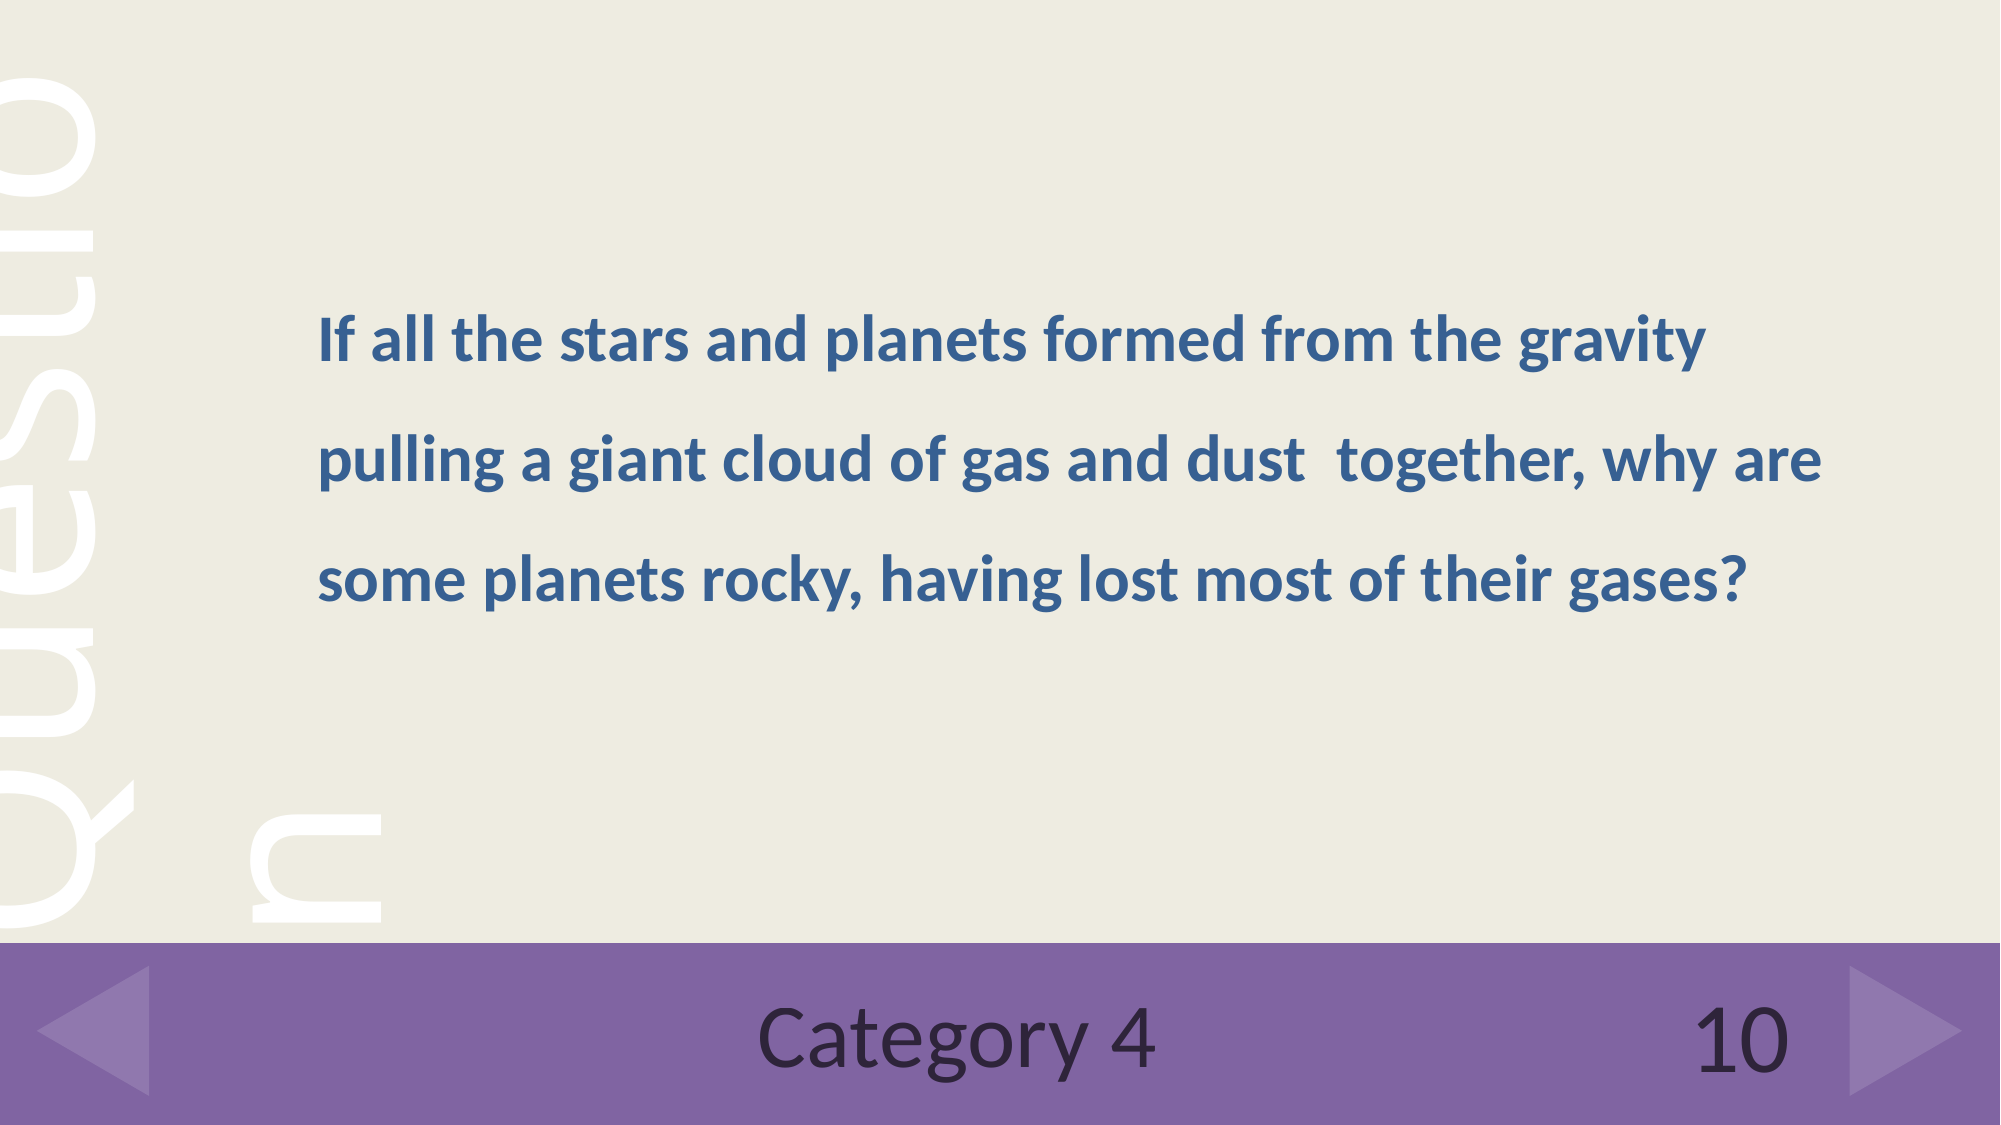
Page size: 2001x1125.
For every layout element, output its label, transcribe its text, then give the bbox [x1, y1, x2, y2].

title Category 4 [57, 937, 1858, 1125]
list If all the stars and planets formed from the gravity pulling a giant cloud of gas and dust together, why are some planets rocky, having lost most of their gases? [302, 158, 1847, 831]
